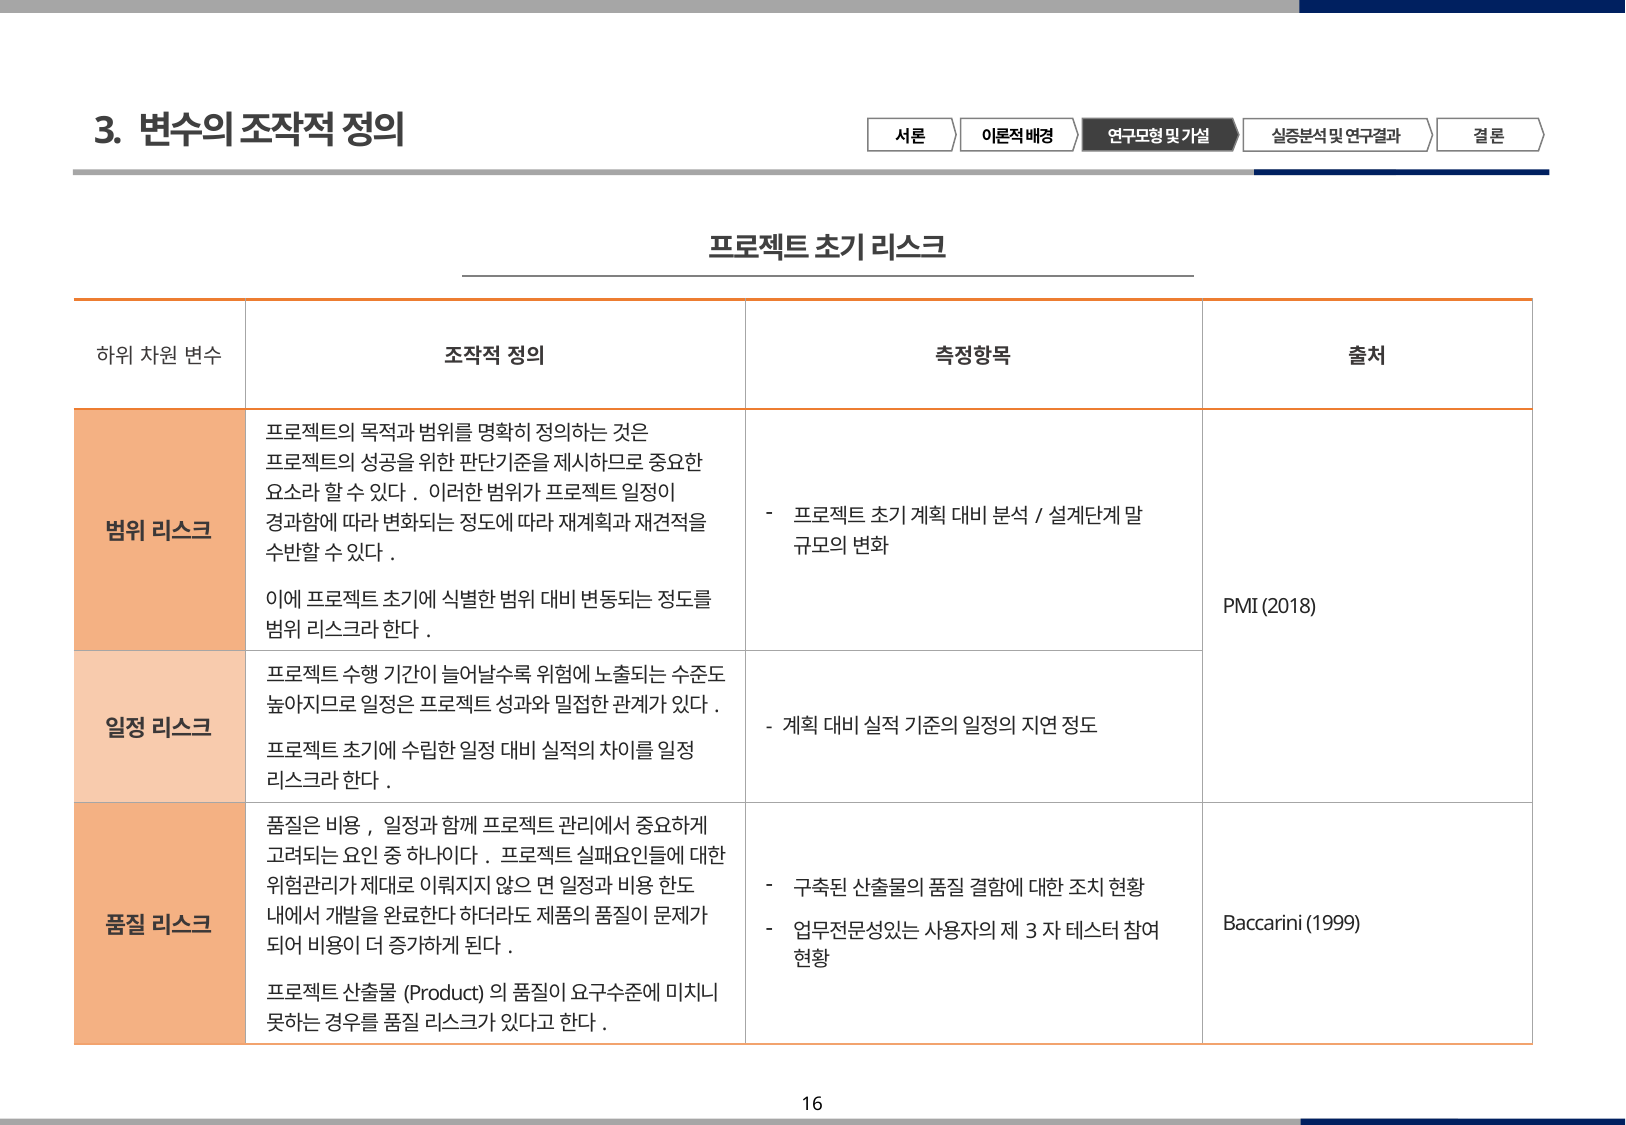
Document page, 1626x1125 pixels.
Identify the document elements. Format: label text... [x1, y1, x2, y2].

table_header 출처 [1203, 301, 1532, 408]
table_cell 품질은 비용, 일정과 함께 프로젝트 관리에서 중요하게 고려되는 요인 중 하나이다. 프로젝트 실패요인들에 대한 위험관리가 제대로 이뤄지지 않으 면 일정과 비용 한도 내에서 개발을 완료한다 하더라도 제품의 품질이 문제가 되어 비용이 더 증가하게 된다. 프로젝트 산출물(Product)의 품질이 요구수준에 미치니 못하는 경우를 품질 리스크가 있다고 한다. [246, 803, 745, 1043]
table_header 하위 차원 변수 [74, 301, 245, 408]
table_cell 구축된 산출물의 품질 결함에 대한 조치 현황 업무전문성있는 사용자의 제3자 테스터 참여 현황 [746, 803, 1202, 1043]
table_cell 일정 리스크 [74, 651, 245, 802]
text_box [462, 217, 1194, 277]
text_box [867, 118, 1544, 152]
text_box 3. 변수의 조작적 정의 [78, 98, 1544, 159]
table_cell Baccarini (1999) [1203, 803, 1532, 1043]
table_cell 범위 리스크 [74, 410, 245, 650]
table_cell 품질 리스크 [74, 803, 245, 1043]
table_cell - 계획 대비 실적 기준의 일정의 지연 정도 [746, 651, 1202, 802]
table_cell PMI (2018) [1203, 410, 1532, 802]
table_cell 프로젝트의 목적과 범위를 명확히 정의하는 것은 프로젝트의 성공을 위한 판단기준을 제시하므로 중요한 요소라 할 수 있다. 이러한 범위가 프로젝트 일정이 경과함에 따라 변화되는 정도에 따라 재계획과 재견적을 수반할 수 있다. 이에 프로젝트 초기에 식별한 범위 대비 변동되는 정도를 범위 리스크라 한다. [246, 410, 745, 650]
table_cell 프로젝트 수행 기간이 늘어날수록 위험에 노출되는 수준도 높아지므로 일정은 프로젝트 성과와 밀접한 관계가 있다. 프로젝트 초기에 수립한 일정 대비 실적의 차이를 일정 리스크라 한다. [246, 651, 745, 802]
table_cell 프로젝트 초기 계획 대비 분석/설계단계 말 규모의 변화 [746, 410, 1202, 650]
table_header 조작적 정의 [246, 301, 745, 408]
table_header 측정항목 [746, 301, 1202, 408]
